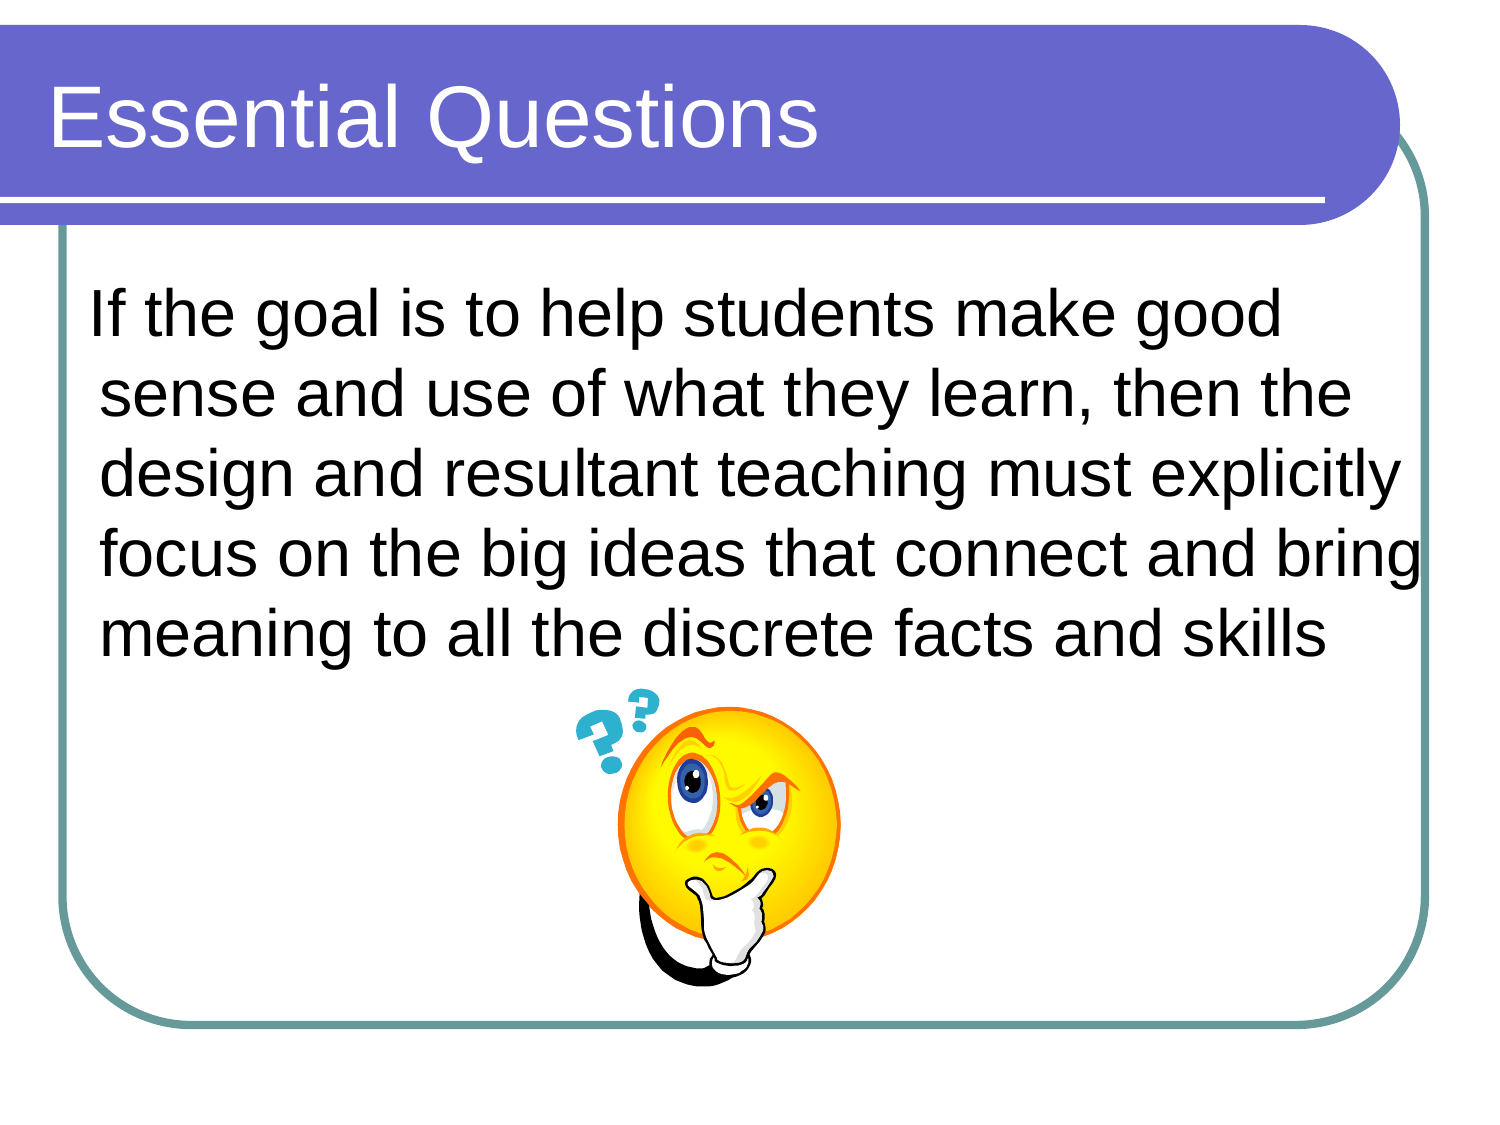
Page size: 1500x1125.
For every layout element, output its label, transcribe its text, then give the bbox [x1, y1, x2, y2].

title Essential Questions [31, 37, 1348, 188]
picture [574, 687, 842, 988]
list If the goal is to help students make good sense and use of what they learn, then the design and resultant teaching must explicitly focus on the big ideas that connect and bring meaning to all the discrete facts and skills [0, 262, 1451, 988]
